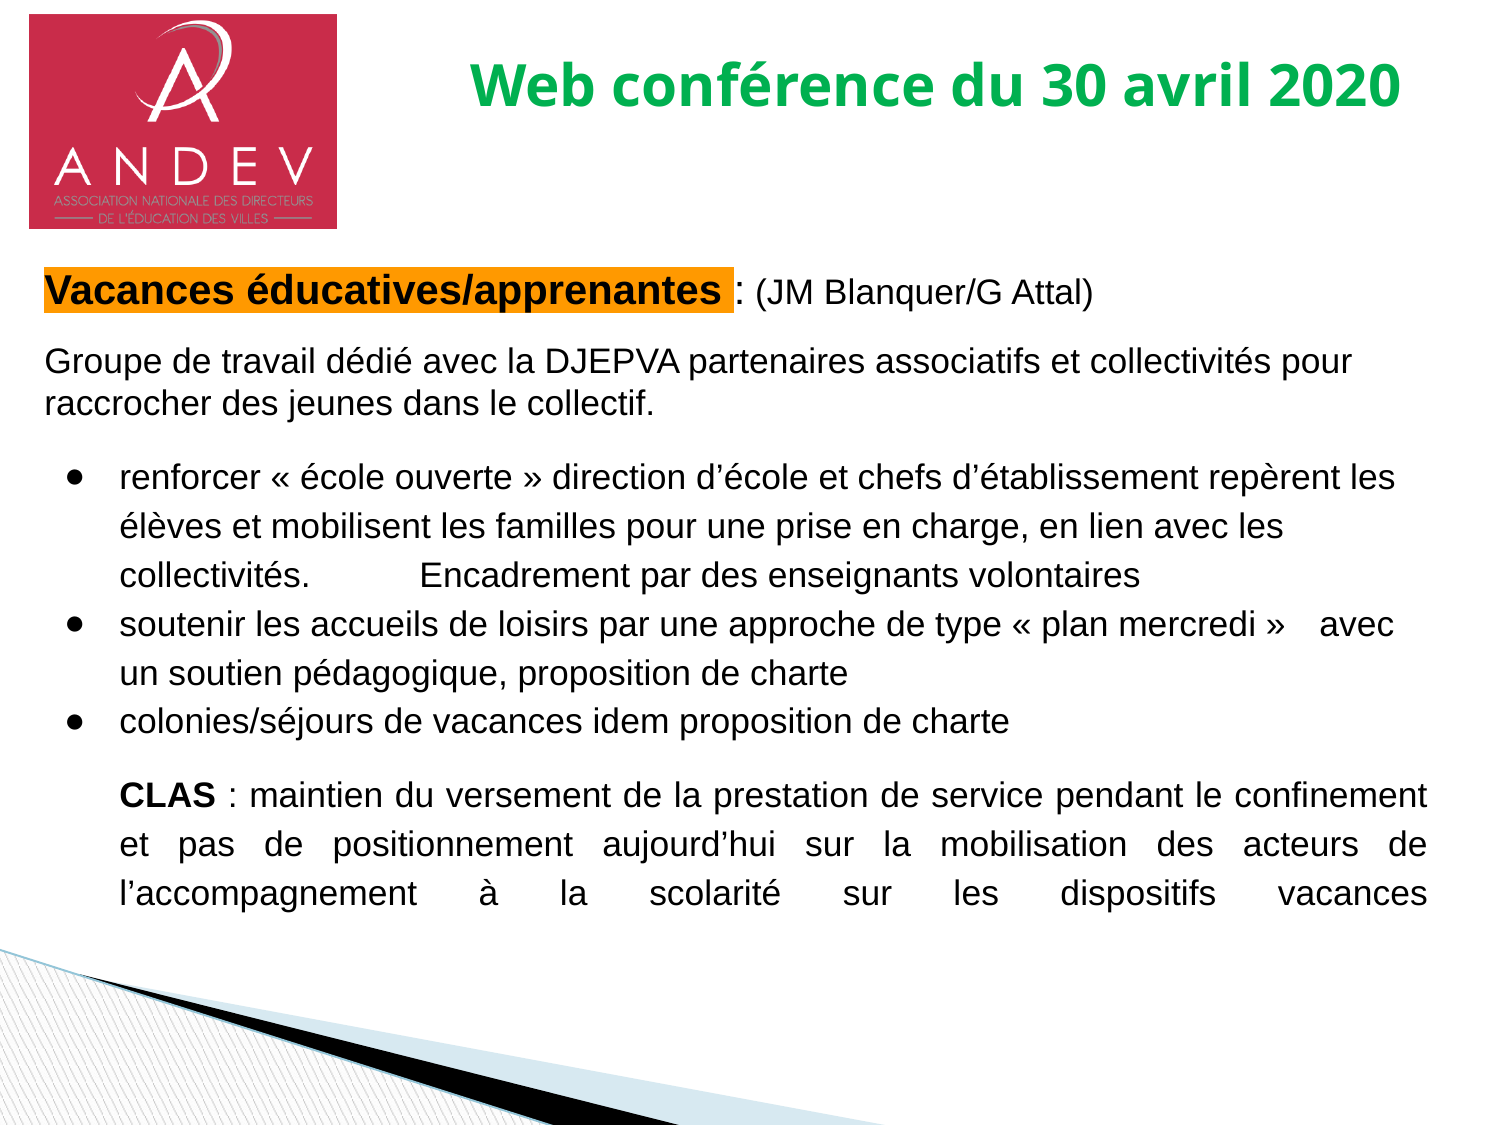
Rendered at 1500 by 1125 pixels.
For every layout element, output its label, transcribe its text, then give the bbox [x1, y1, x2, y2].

text_box Vacances éducatives/apprenantes : (JM Blanquer/G Attal) Groupe de travail dédié avec la DJEPVA partenaires associatifs et collectivités pour raccrocher des jeunes dans le collectif. renforcer « école ouverte » direction d’école et chefs d’établissement repèrent les élèves et mobilisent les familles pour une prise en charge, en lien avec les collectivités. Encadrement par des enseignants volontaires soutenir les accueils de loisirs par une approche de type « plan mercredi » avec un soutien pédagogique, proposition de charte colonies/séjours de vacances idem proposition de charte CLAS : maintien du versement de la prestation de service pendant le confinement et pas de positionnement aujourd’hui sur la mobilisation des acteurs de l’accompagnement à la scolarité sur les dispositifs vacances [29, 247, 1444, 740]
picture [29, 13, 337, 229]
text_box Web conférence du 30 avril 2020 [360, 16, 1482, 149]
